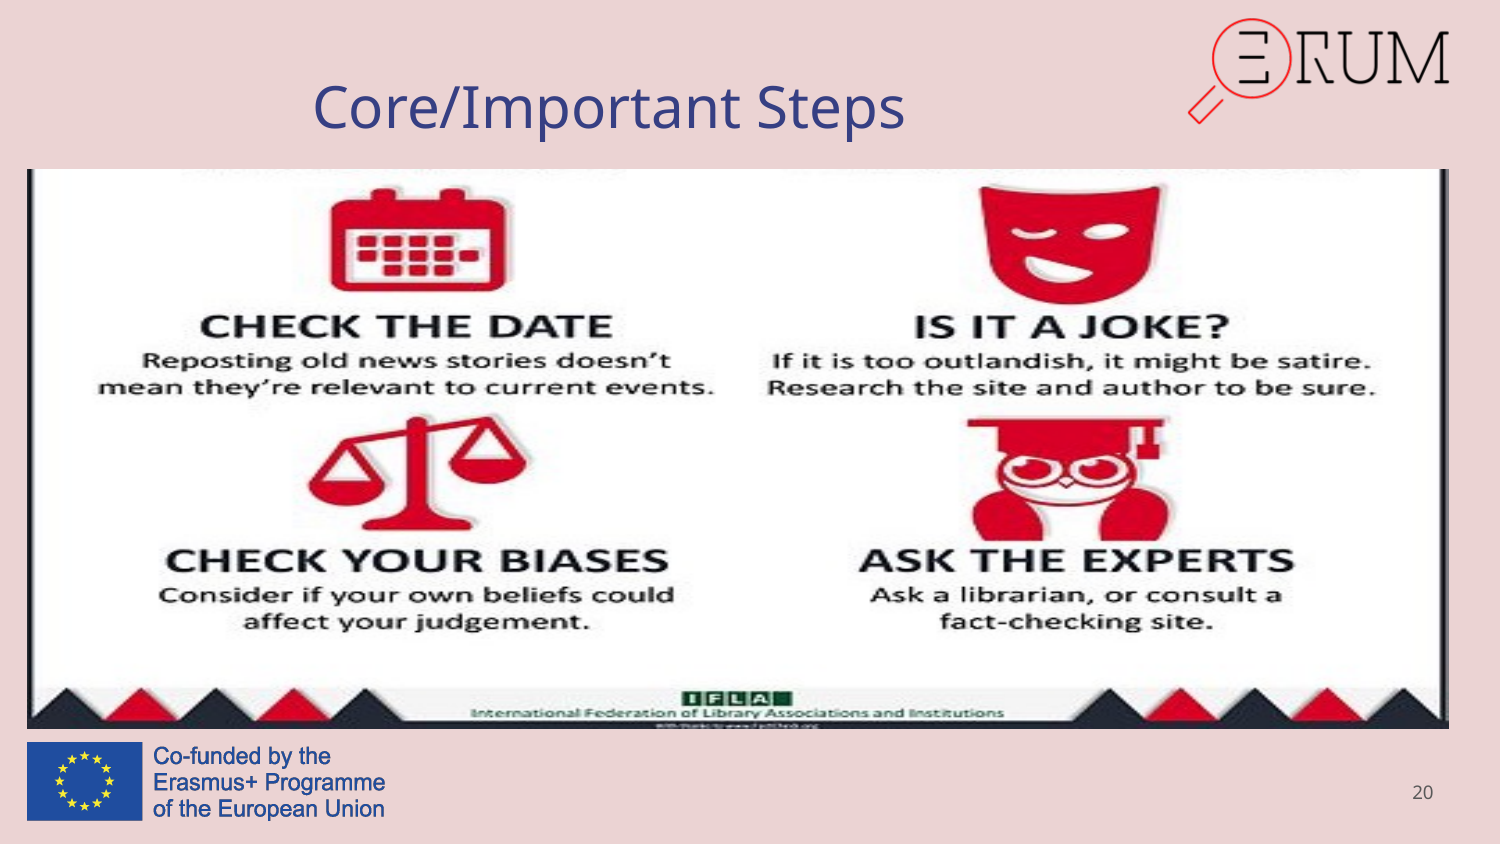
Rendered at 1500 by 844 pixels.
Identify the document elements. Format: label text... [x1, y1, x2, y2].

picture [27, 742, 385, 821]
picture [27, 169, 1450, 729]
picture [1136, 0, 1500, 137]
title Core/Important Steps [51, 55, 1168, 150]
slide_number 20 [1358, 761, 1449, 826]
